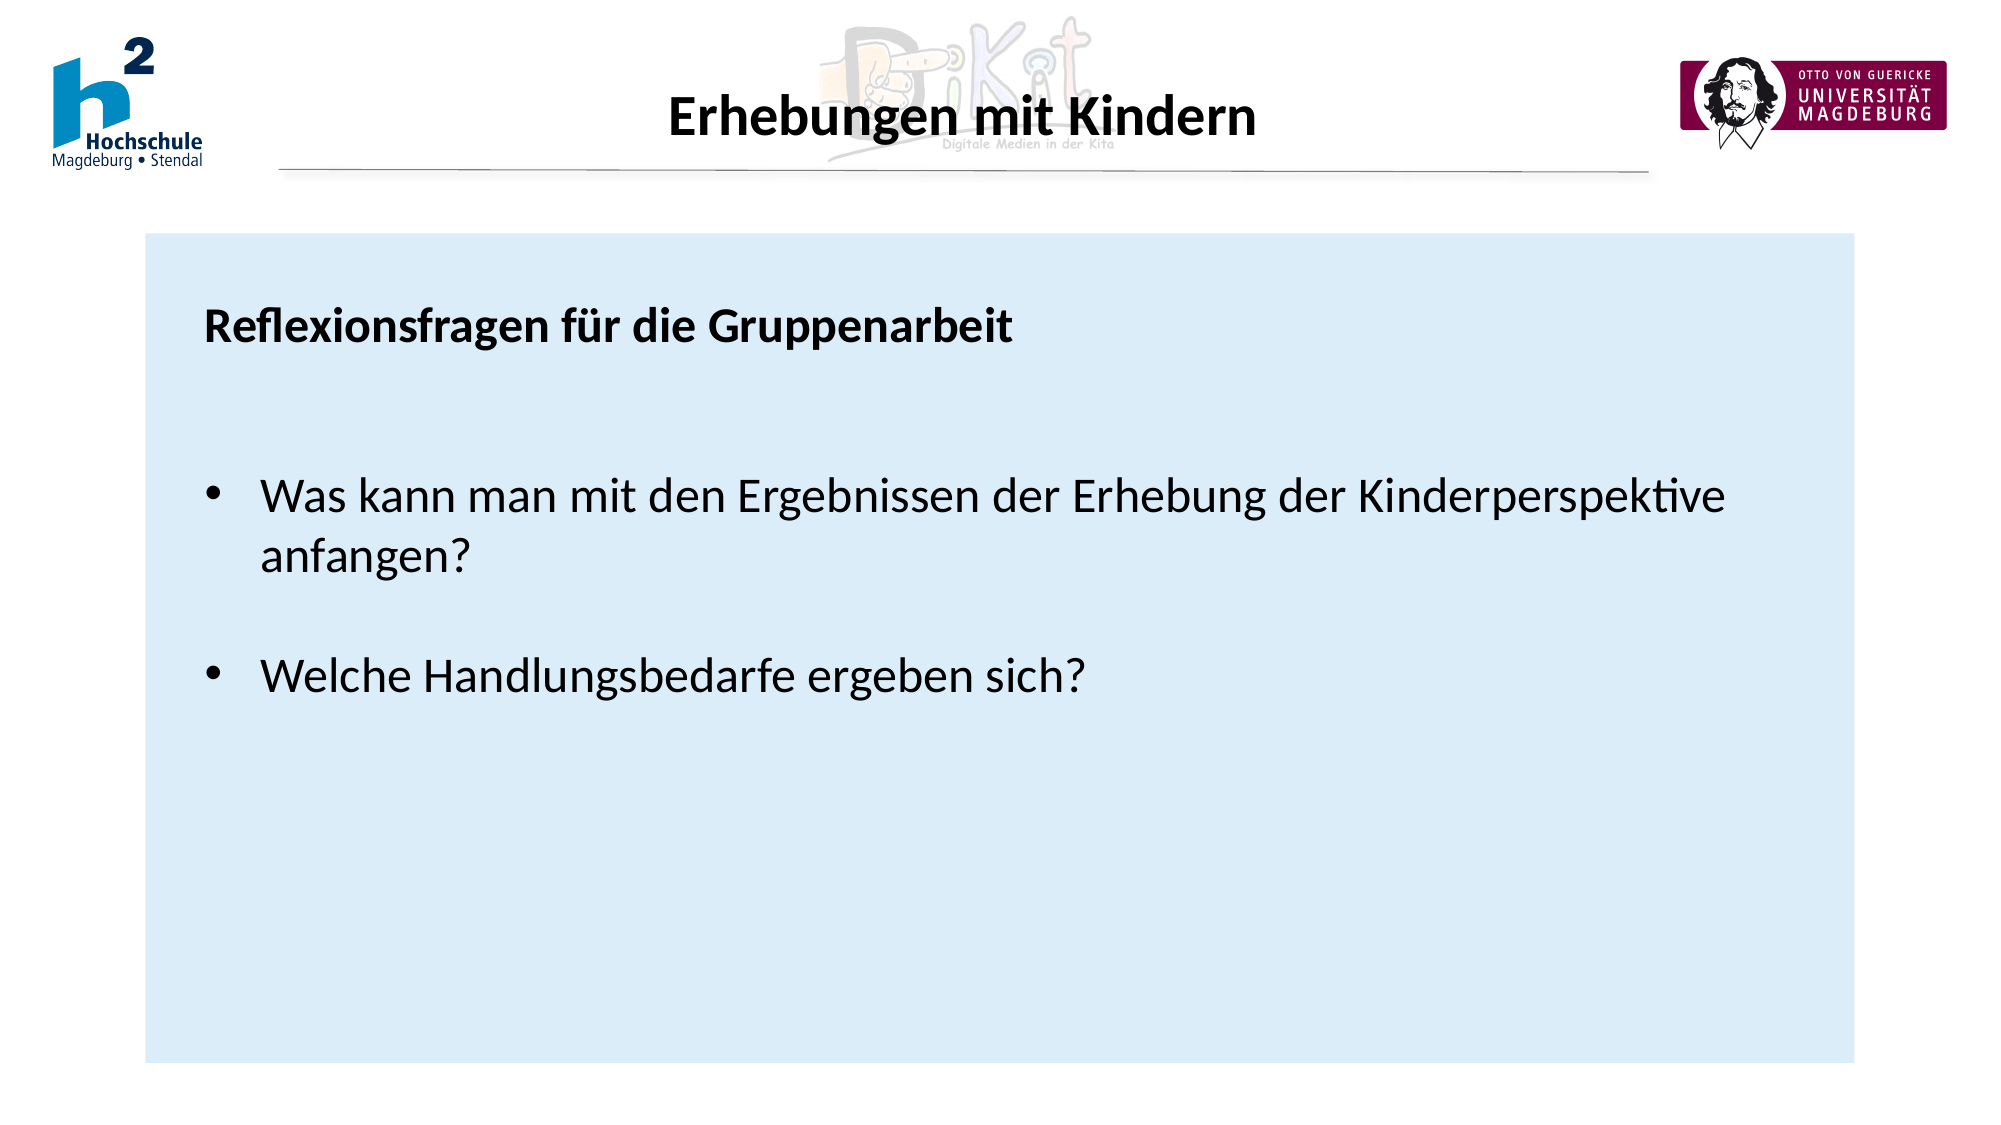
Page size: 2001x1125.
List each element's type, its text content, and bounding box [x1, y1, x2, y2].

text_box Erhebungen mit Kindern [278, 69, 811, 155]
picture [816, 14, 1119, 170]
picture [53, 37, 202, 170]
text_box [142, 233, 1868, 1063]
text_box Erhebungen mit Kindern [1122, 69, 1649, 155]
picture [1680, 57, 1947, 150]
